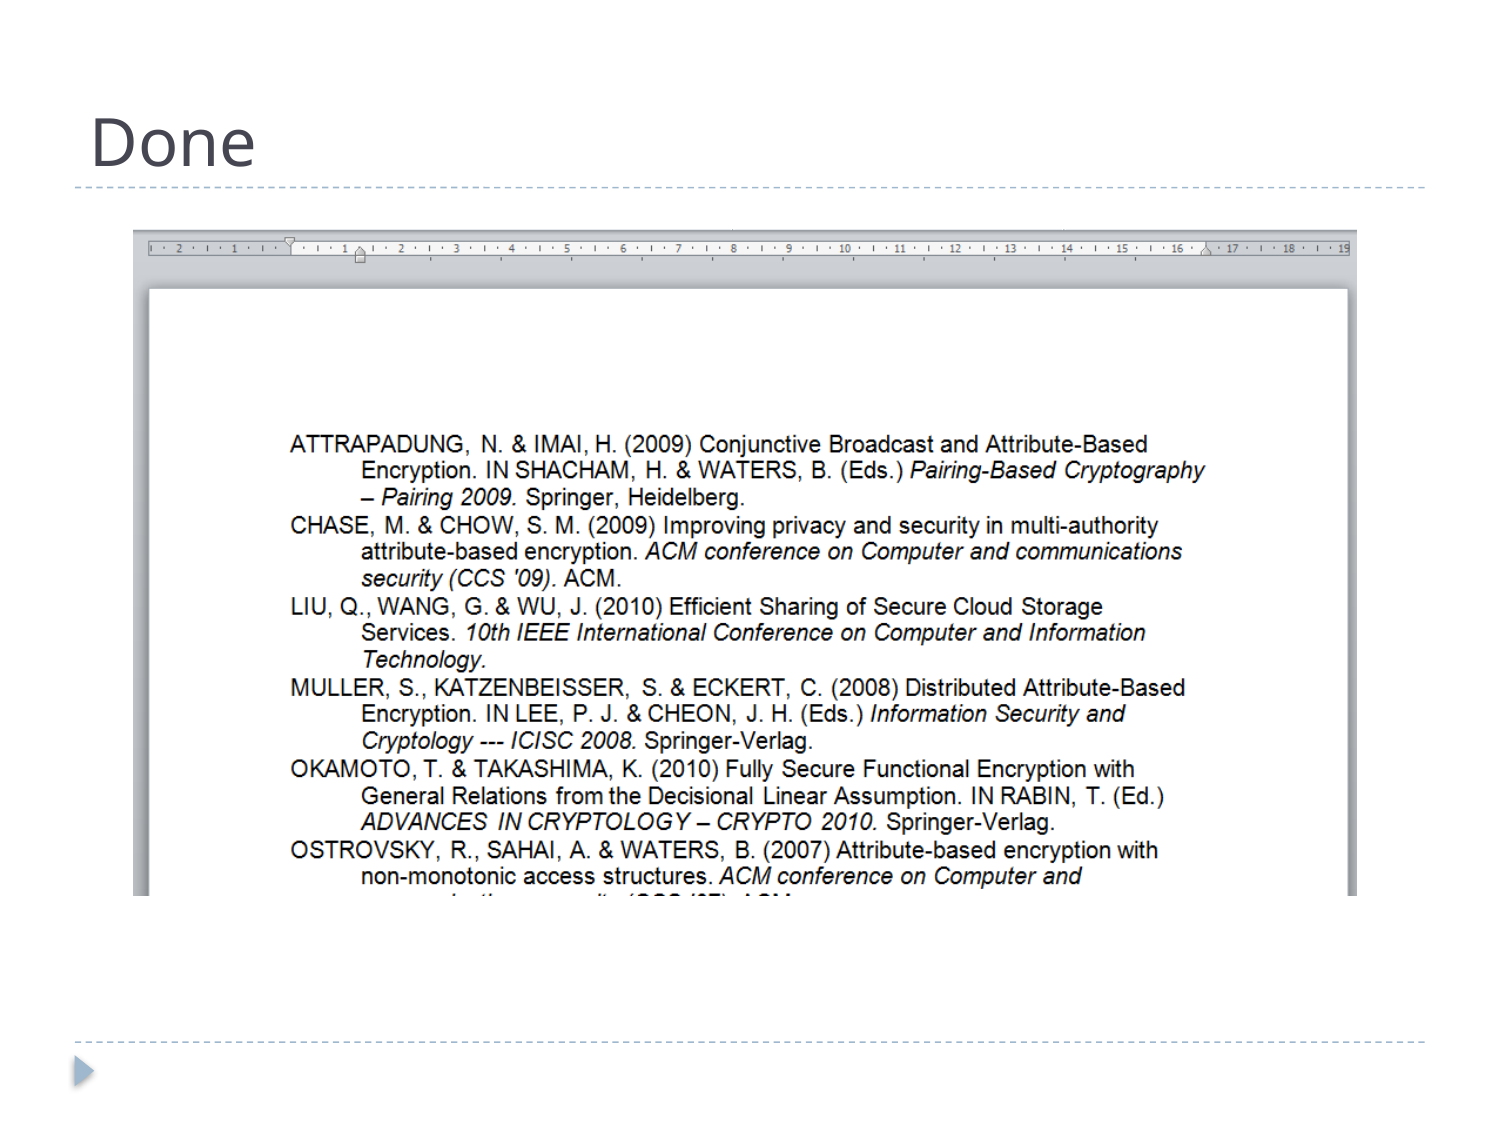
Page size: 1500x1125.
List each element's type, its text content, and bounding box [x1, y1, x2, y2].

title Done [75, 24, 1425, 188]
picture [132, 229, 1357, 896]
